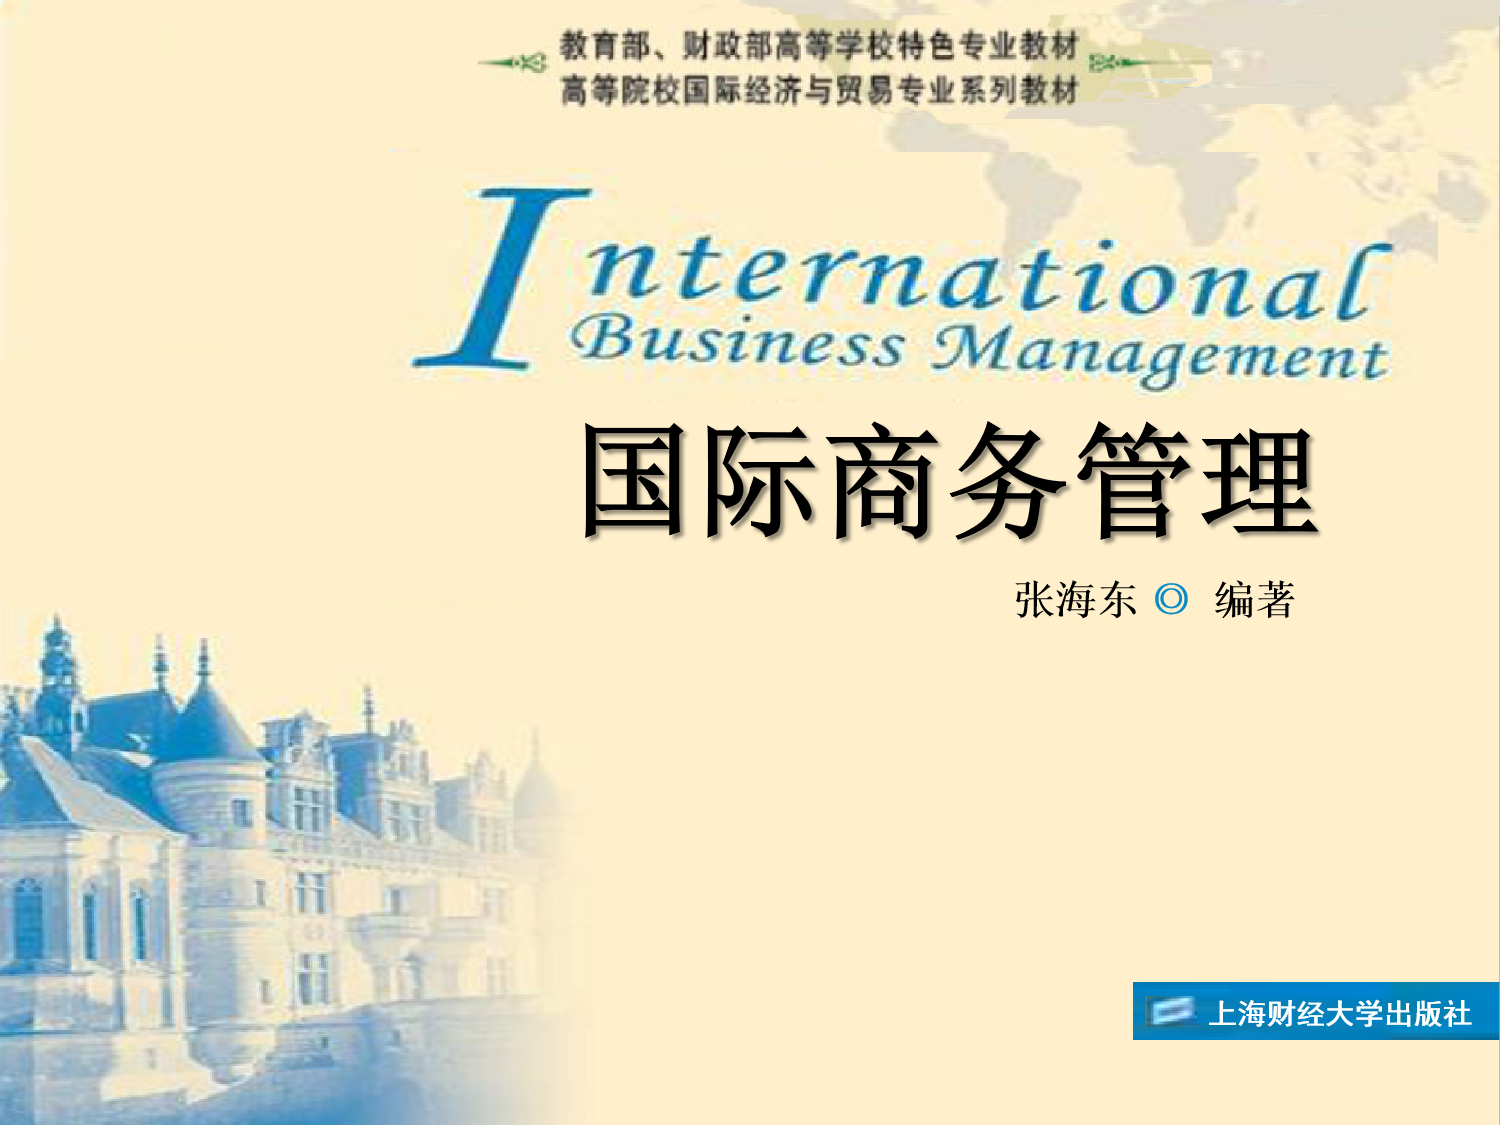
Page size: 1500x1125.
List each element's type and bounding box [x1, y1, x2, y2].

list [0, 0, 1500, 1125]
